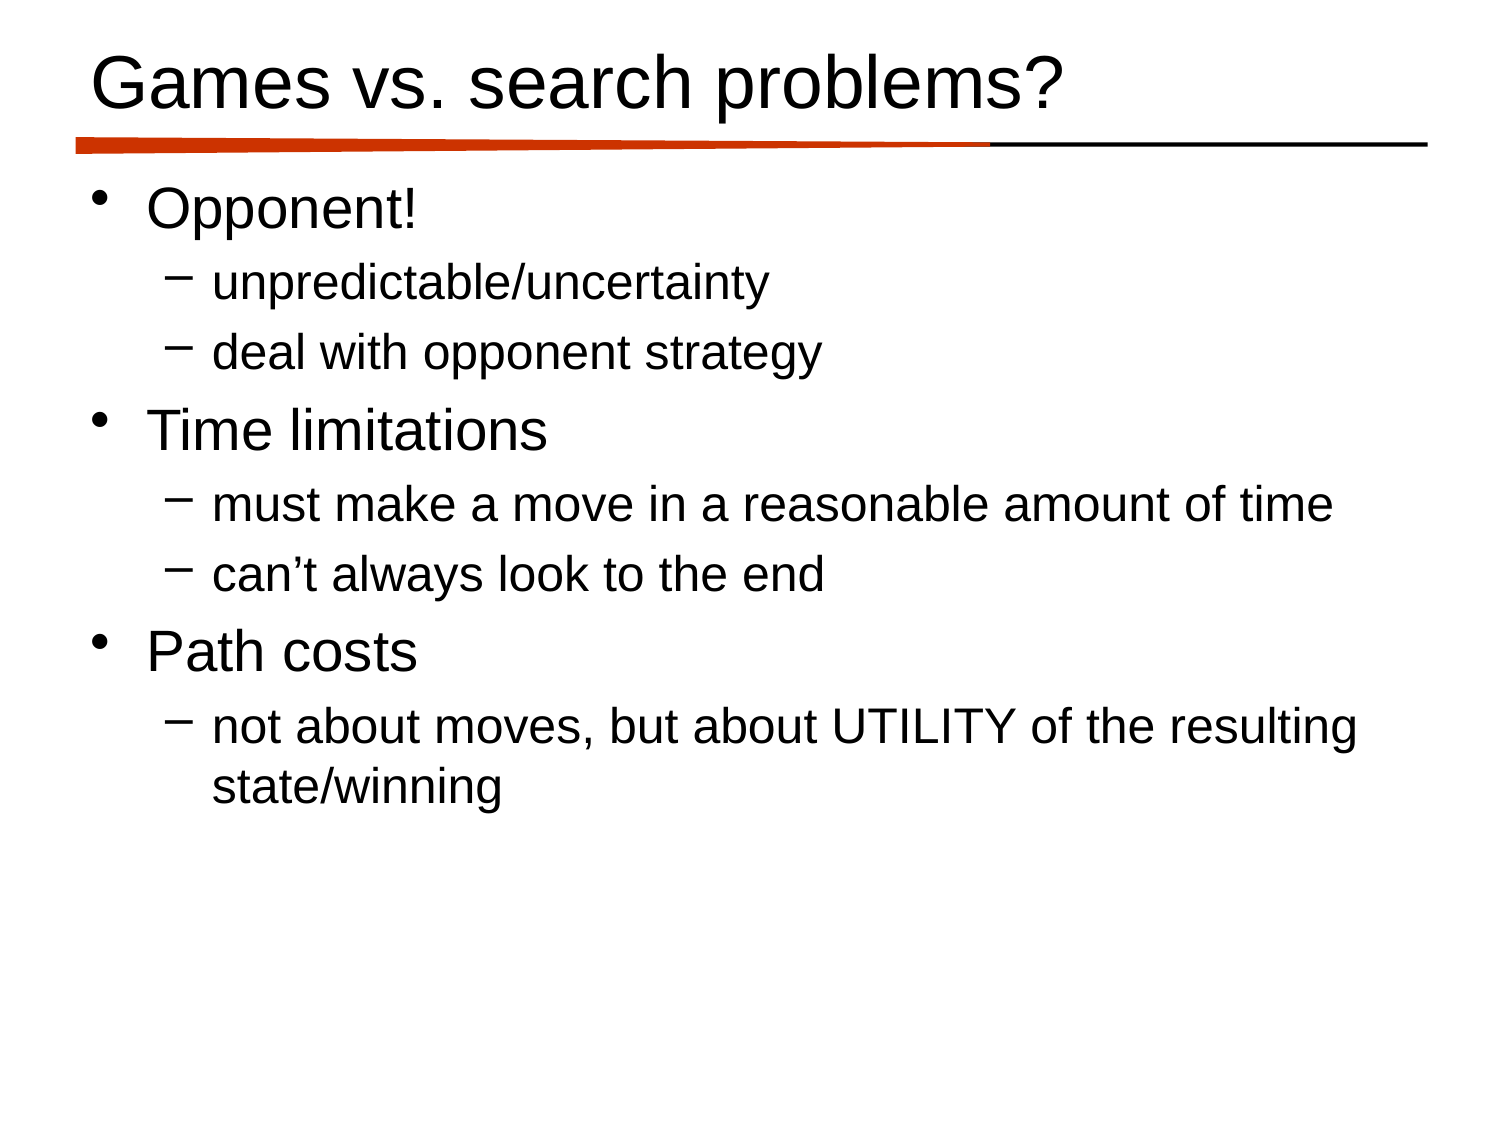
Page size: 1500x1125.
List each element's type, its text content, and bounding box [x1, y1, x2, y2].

list Opponent! unpredictable/uncertainty deal with opponent strategy Time limitations must make a move in a reasonable amount of time can’t always look to the end Path costs not about moves, but about UTILITY of the resulting state/winning [74, 162, 1426, 1006]
title Games vs. search problems? [74, 24, 1426, 133]
